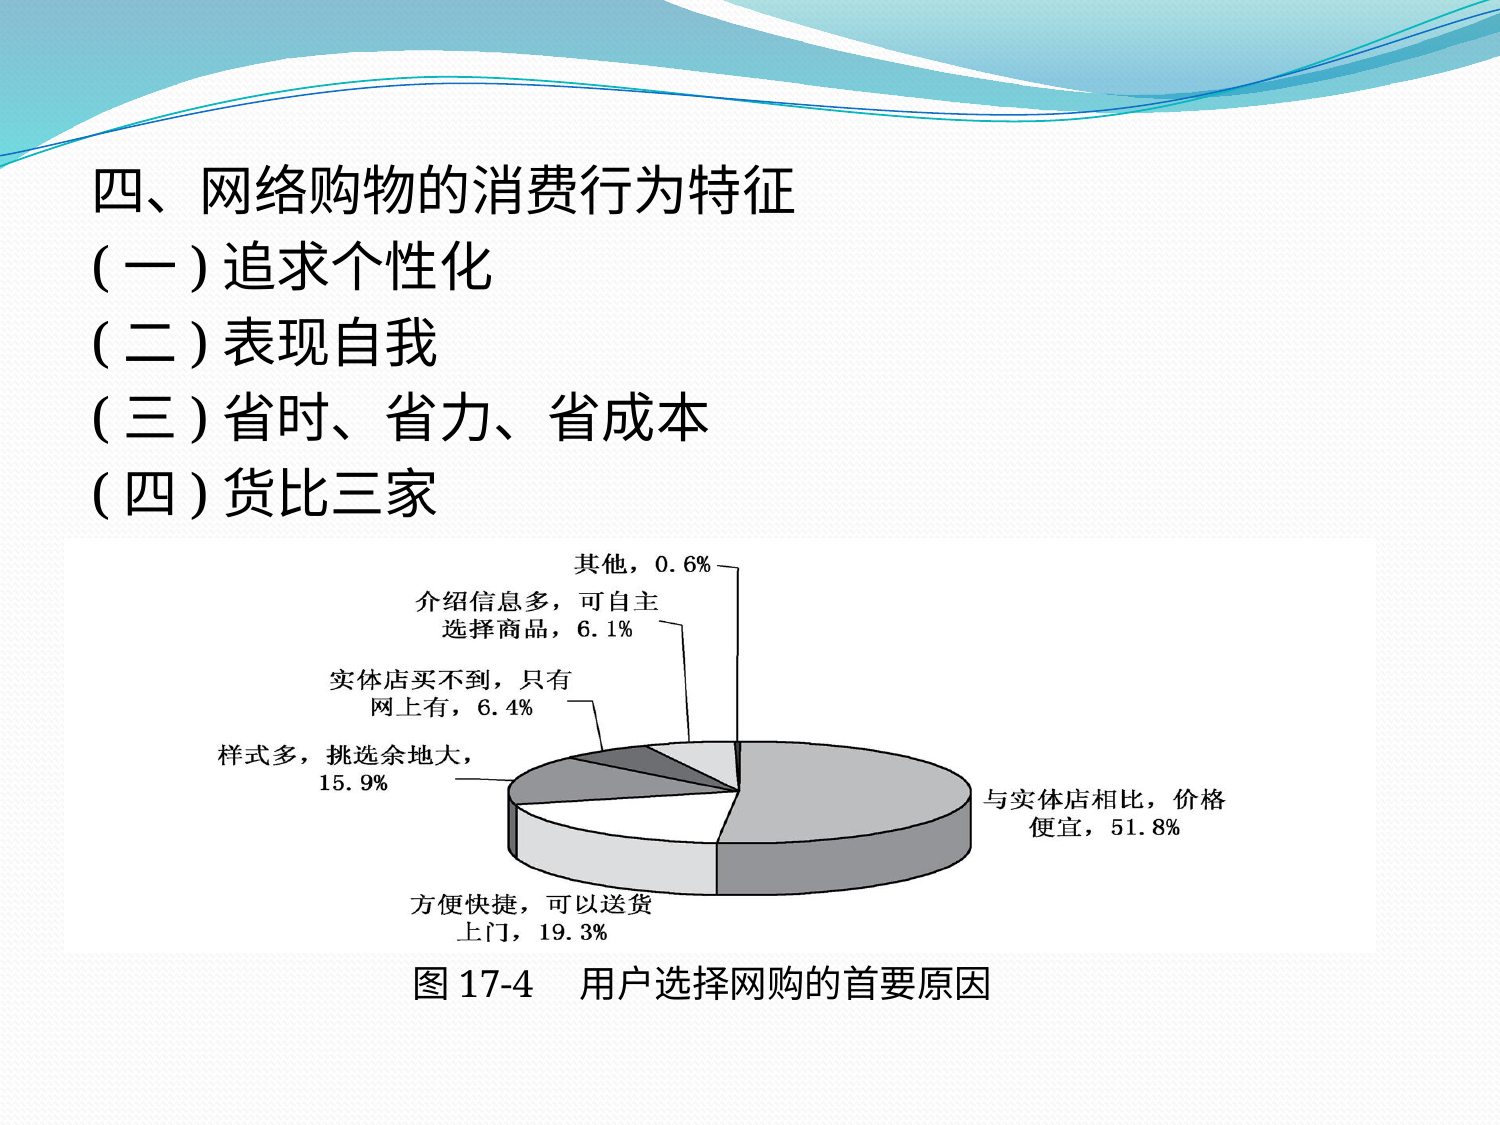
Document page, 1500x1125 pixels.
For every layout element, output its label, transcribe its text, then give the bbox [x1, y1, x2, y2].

text_box 图17-4 用户选择网购的首要原因 [397, 964, 1008, 1012]
picture [64, 538, 1377, 953]
list 四、网络购物的消费行为特征 (一)追求个性化 (二)表现自我 (三)省时、省力、省成本 (四)货比三家 [76, 149, 1427, 869]
